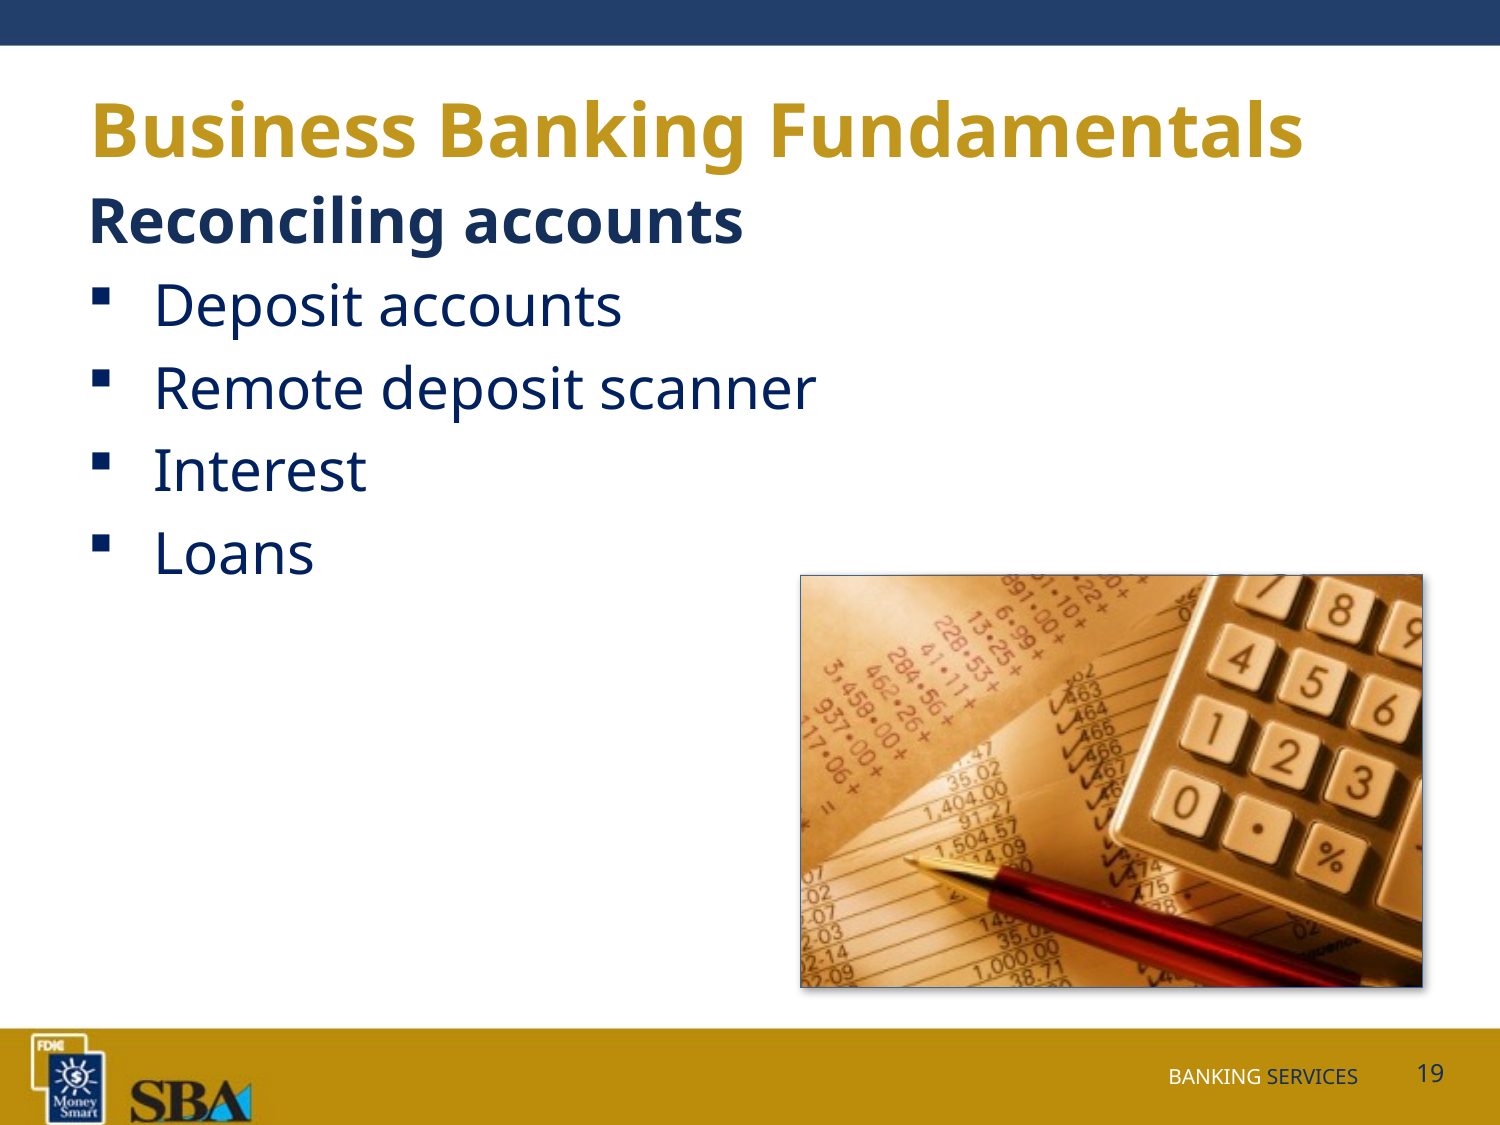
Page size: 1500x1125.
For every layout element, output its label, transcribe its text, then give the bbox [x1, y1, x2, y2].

list Reconciling accounts Deposit accounts Remote deposit scanner Interest Loans [86, 180, 1438, 882]
picture [0, 0, 1500, 1125]
title Business Banking Fundamentals [89, 81, 1441, 183]
